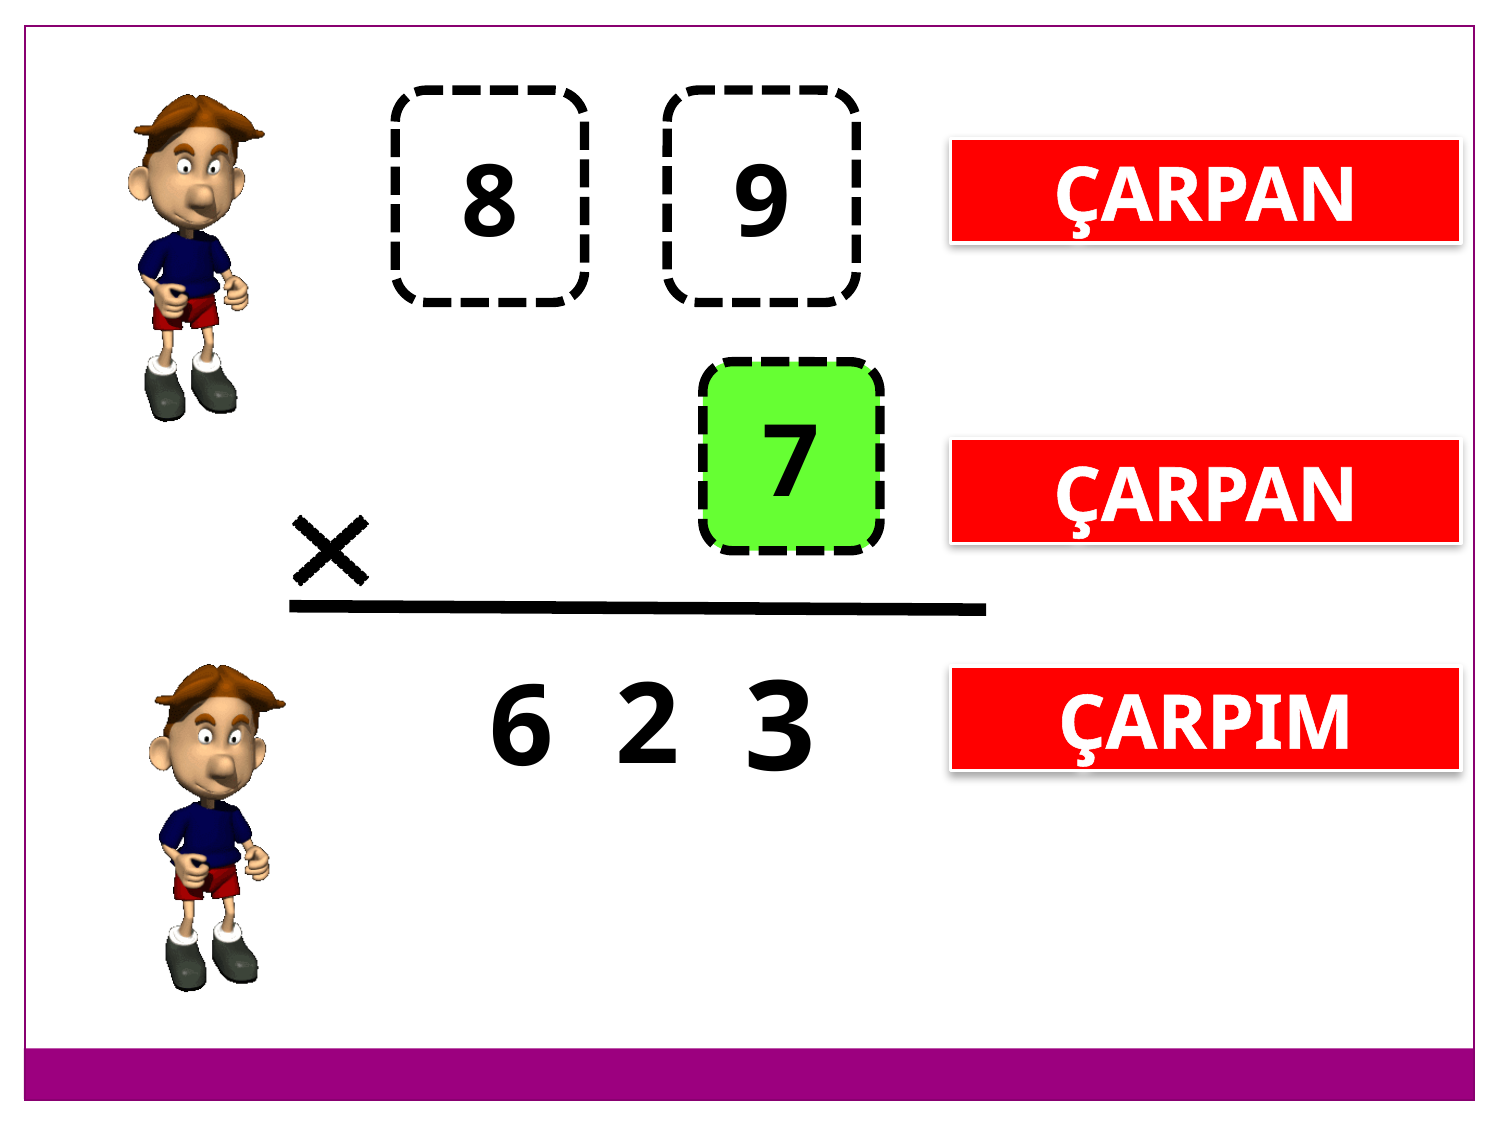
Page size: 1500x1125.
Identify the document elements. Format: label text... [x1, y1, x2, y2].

picture [21, 643, 402, 1010]
picture [0, 72, 380, 439]
text_box ÇARPAN [949, 137, 1463, 245]
text_box 6 [459, 645, 585, 795]
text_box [288, 605, 987, 610]
text_box 2 [584, 643, 711, 794]
text_box 7 [701, 360, 881, 552]
text_box 3 [717, 637, 844, 803]
text_box 9 [666, 89, 858, 304]
text_box 8 [394, 89, 586, 304]
text_box ÇARPIM [949, 664, 1463, 772]
text_box [292, 514, 369, 587]
text_box ÇARPAN [949, 437, 1463, 545]
